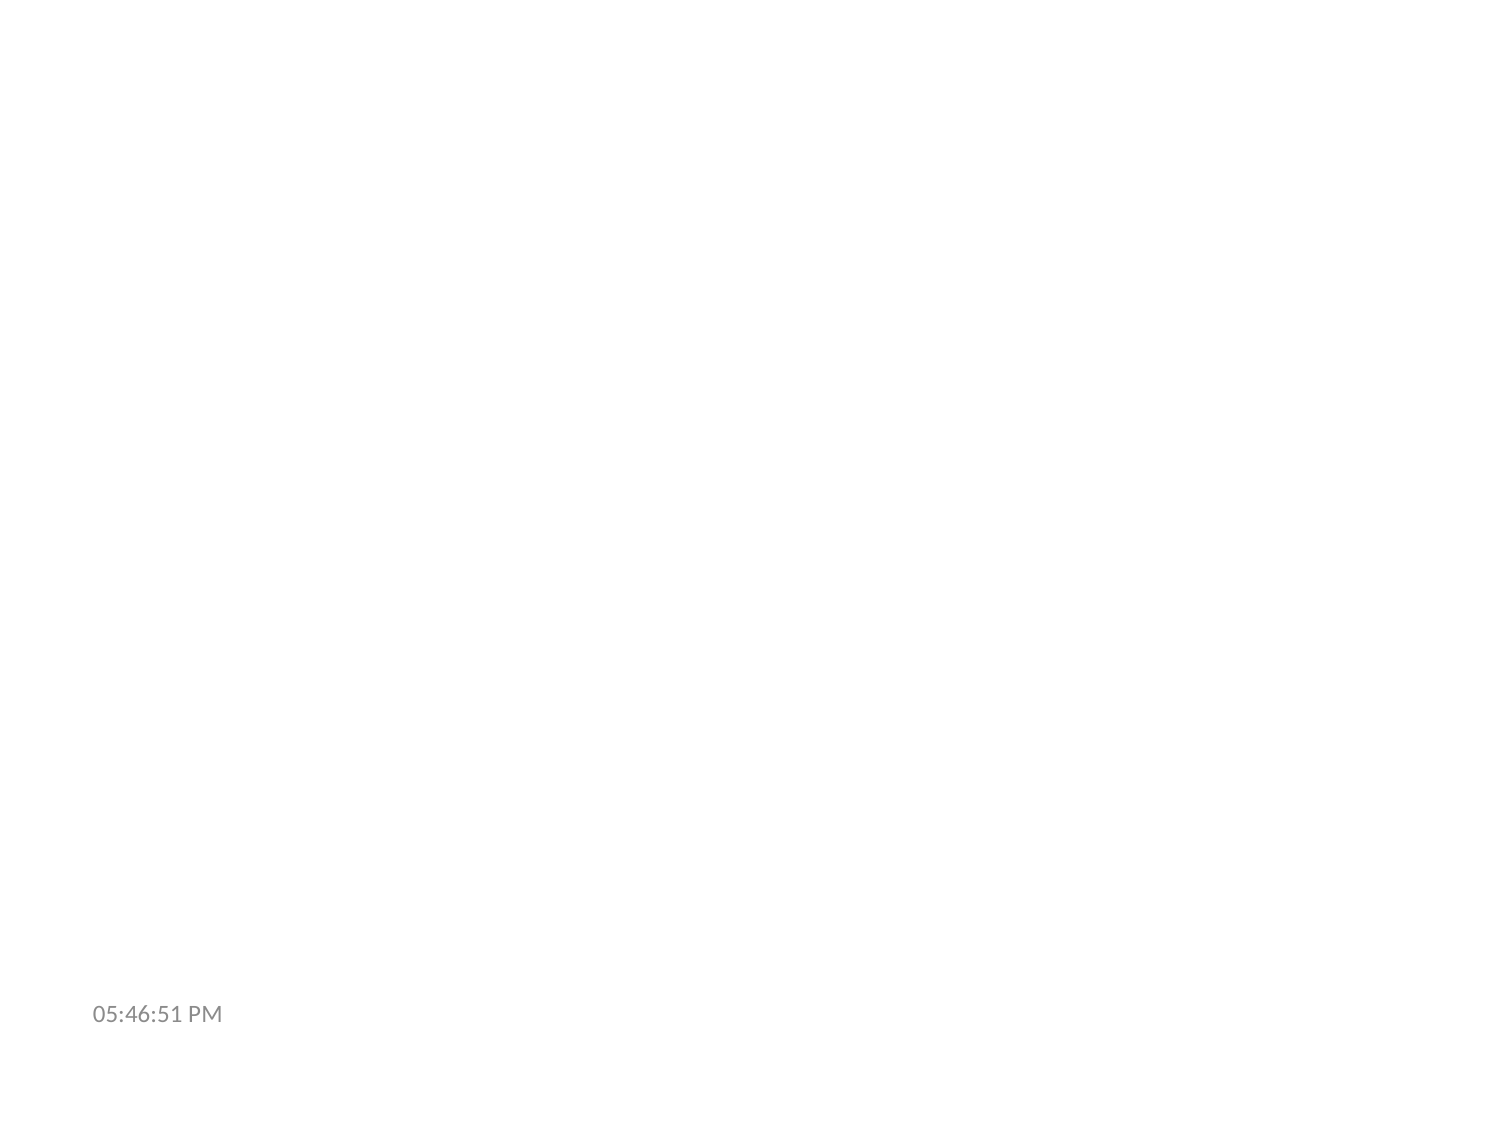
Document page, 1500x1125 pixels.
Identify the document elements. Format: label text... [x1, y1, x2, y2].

text_box 3:35:09 PM [77, 982, 428, 1043]
